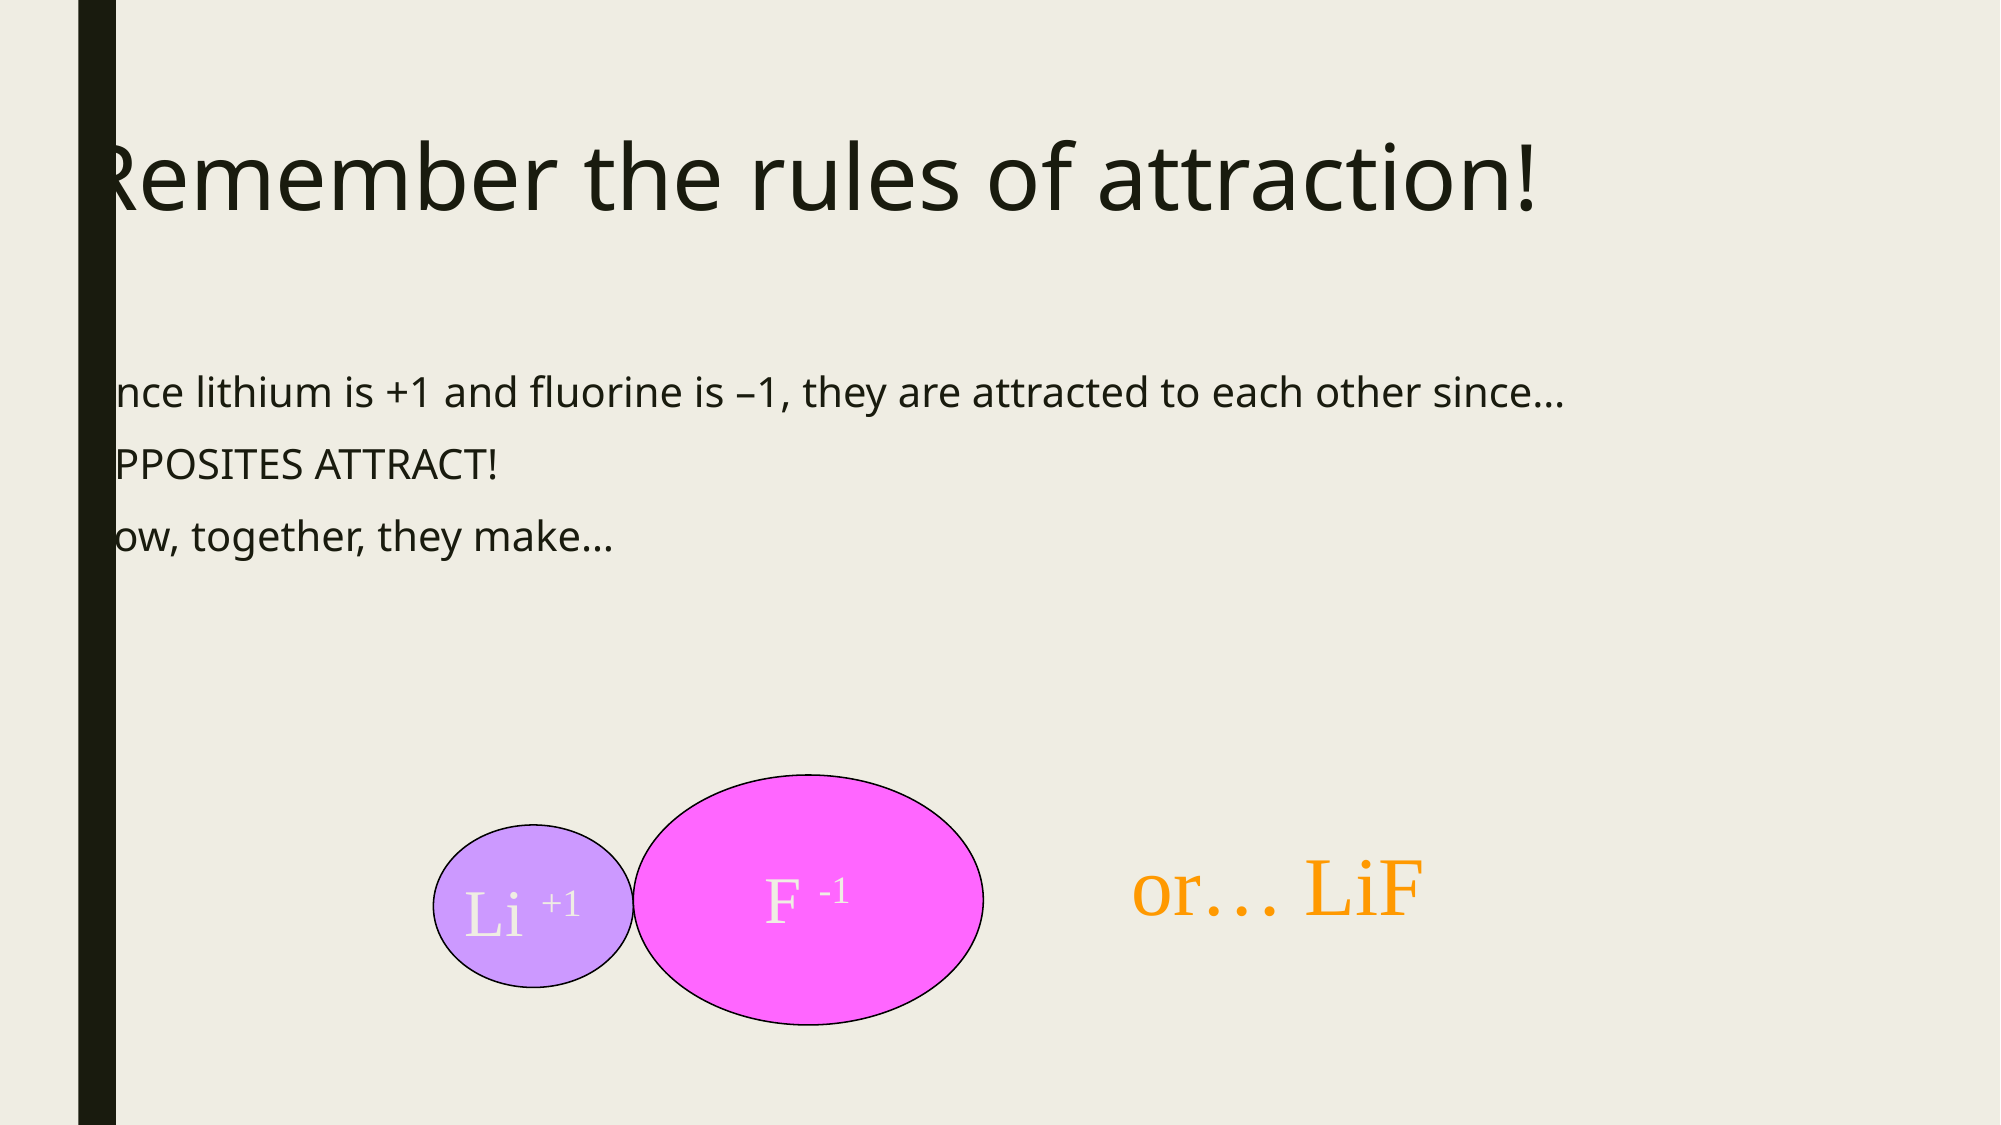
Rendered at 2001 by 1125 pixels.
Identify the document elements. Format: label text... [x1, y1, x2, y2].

title Remember the rules of attraction! [66, 125, 1935, 313]
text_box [433, 824, 633, 988]
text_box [633, 774, 984, 1025]
list Since lithium is +1 and fluorine is –1, they are attracted to each other since… OPPOSITES ATTRACT! Now, together, they make… [66, 362, 1935, 793]
text_box or… LiF [1116, 825, 1634, 940]
